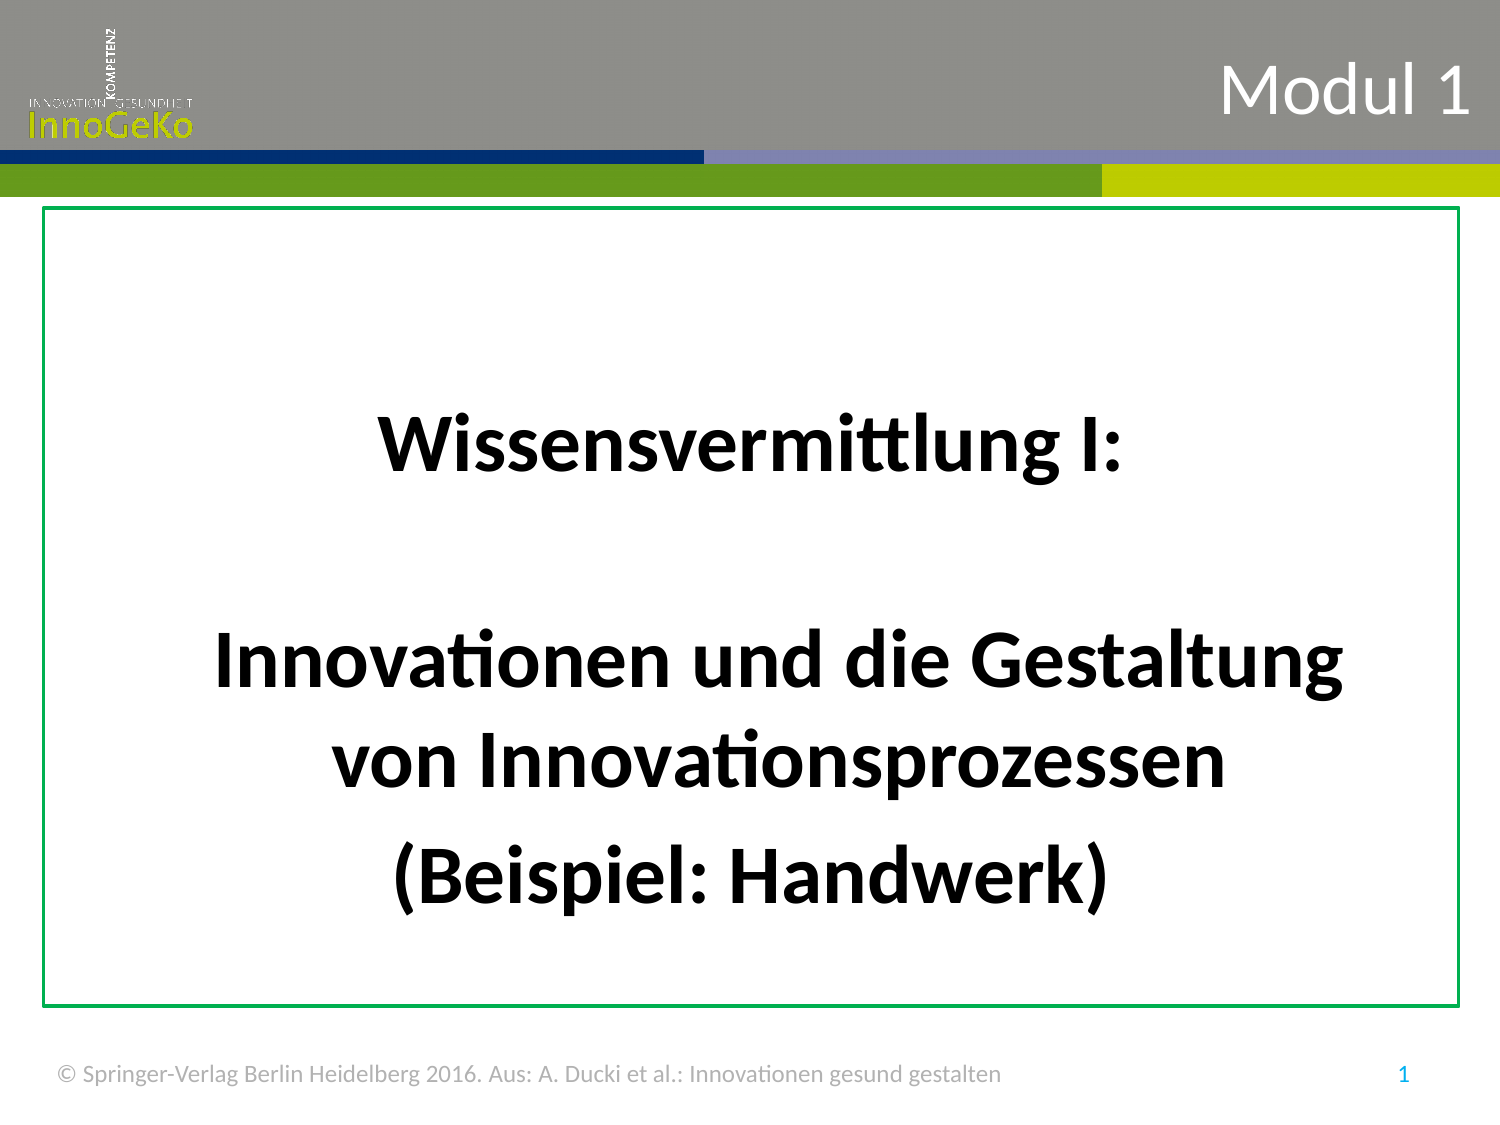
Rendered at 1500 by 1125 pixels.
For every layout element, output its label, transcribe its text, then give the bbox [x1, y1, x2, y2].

slide_number 1 [1074, 1042, 1425, 1103]
list Wissensvermittlung I: Innovationen und die Gestaltung von Innovationsprozessen (Beispiel: Handwerk) [76, 263, 1427, 1007]
picture [8, 3, 219, 161]
title Modul 1 [11, 32, 1488, 163]
footer © Springer-Verlag Berlin Heidelberg 2016. Aus: A. Ducki et al.: Innovationen gesund gestalten [29, 1042, 1031, 1103]
